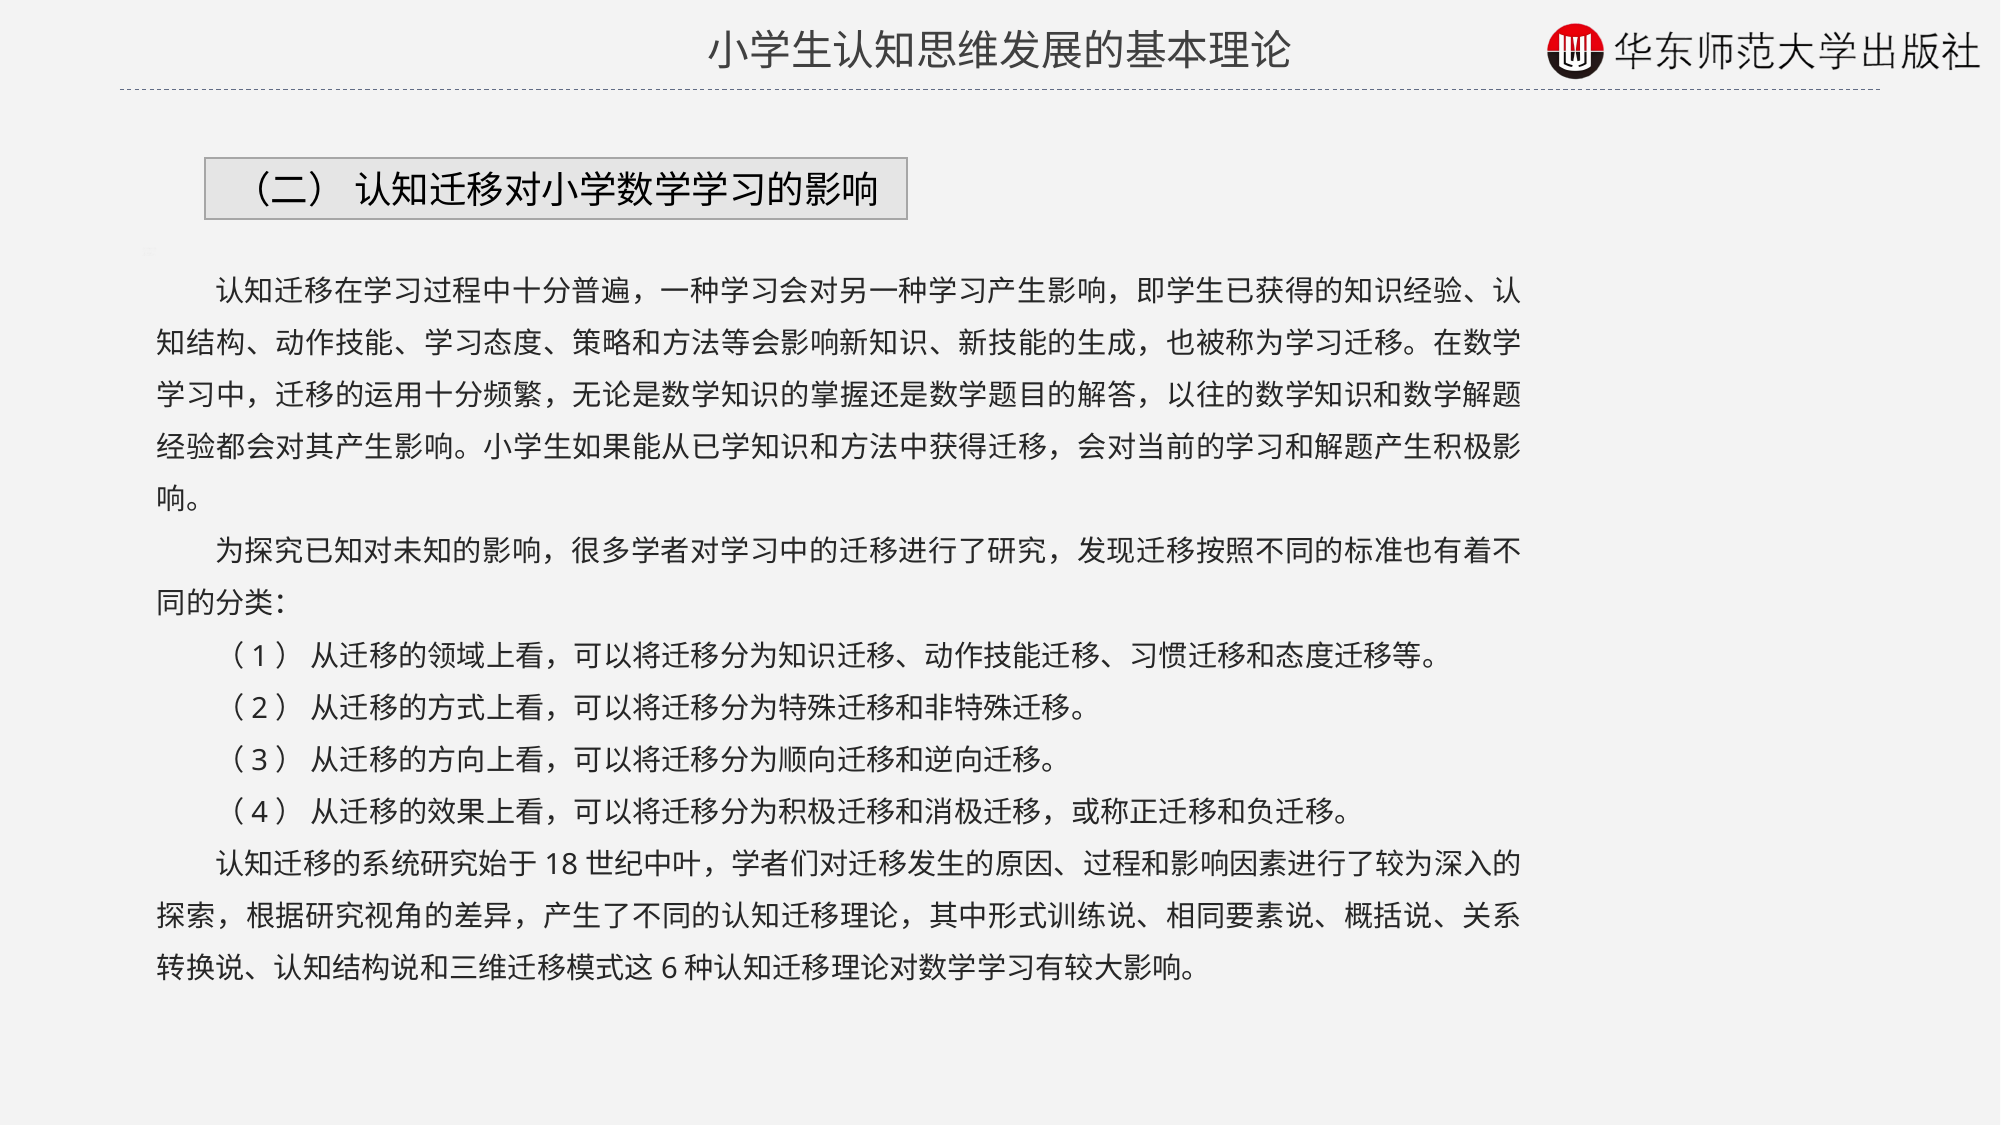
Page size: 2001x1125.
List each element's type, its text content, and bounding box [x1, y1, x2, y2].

text_box （二） 认知迁移对小学数学学习的影响 [204, 157, 908, 220]
text_box 小学生认知思维发展的基本理论 [680, 23, 1320, 74]
text_box 认知迁移在学习过程中十分普遍，一种学习会对另一种学习产生影响，即学生已获得的知识经验、认知结构、动作技能、学习态度、策略和方法等会影响新知识、新技能的生成，也被称为学习迁移。在数学学习中，迁移的运用十分频繁，无论是数学知识的掌握还是数学题目的解答，以往的数学知识和数学解题经验都会对其产生影响。小学生如果能从已学知识和方法中获得迁移，会对当前的学习和解题产生积极影响。 为探究已知对未知的影响，很多学者对学习中的迁移进行了研究，发现迁移按照不同的标准也有着不同的分类： （1） 从迁移的领域上看，可以将迁移分为知识迁移、动作技能迁移、习惯迁移和态度迁移等。 （2） 从迁移的方式上看，可以将迁移分为特殊迁移和非特殊迁移。 （3） 从迁移的方向上看，可以将迁移分为顺向迁移和逆向迁移。 （4） 从迁移的效果上看，可以将迁移分为积极迁移和消极迁移，或称正迁移和负迁移。 认知迁移的系统研究始于18世纪中叶，学者们对迁移发生的原因、过程和影响因素进行了较为深入的探索，根据研究视角的差异，产生了不同的认知迁移理论，其中形式训练说、相同要素说、概括说、关系转换说、认知结构说和三维迁移模式这6种认知迁移理论对数学学习有较大影响。 [142, 247, 1537, 992]
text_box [1536, 13, 1989, 83]
